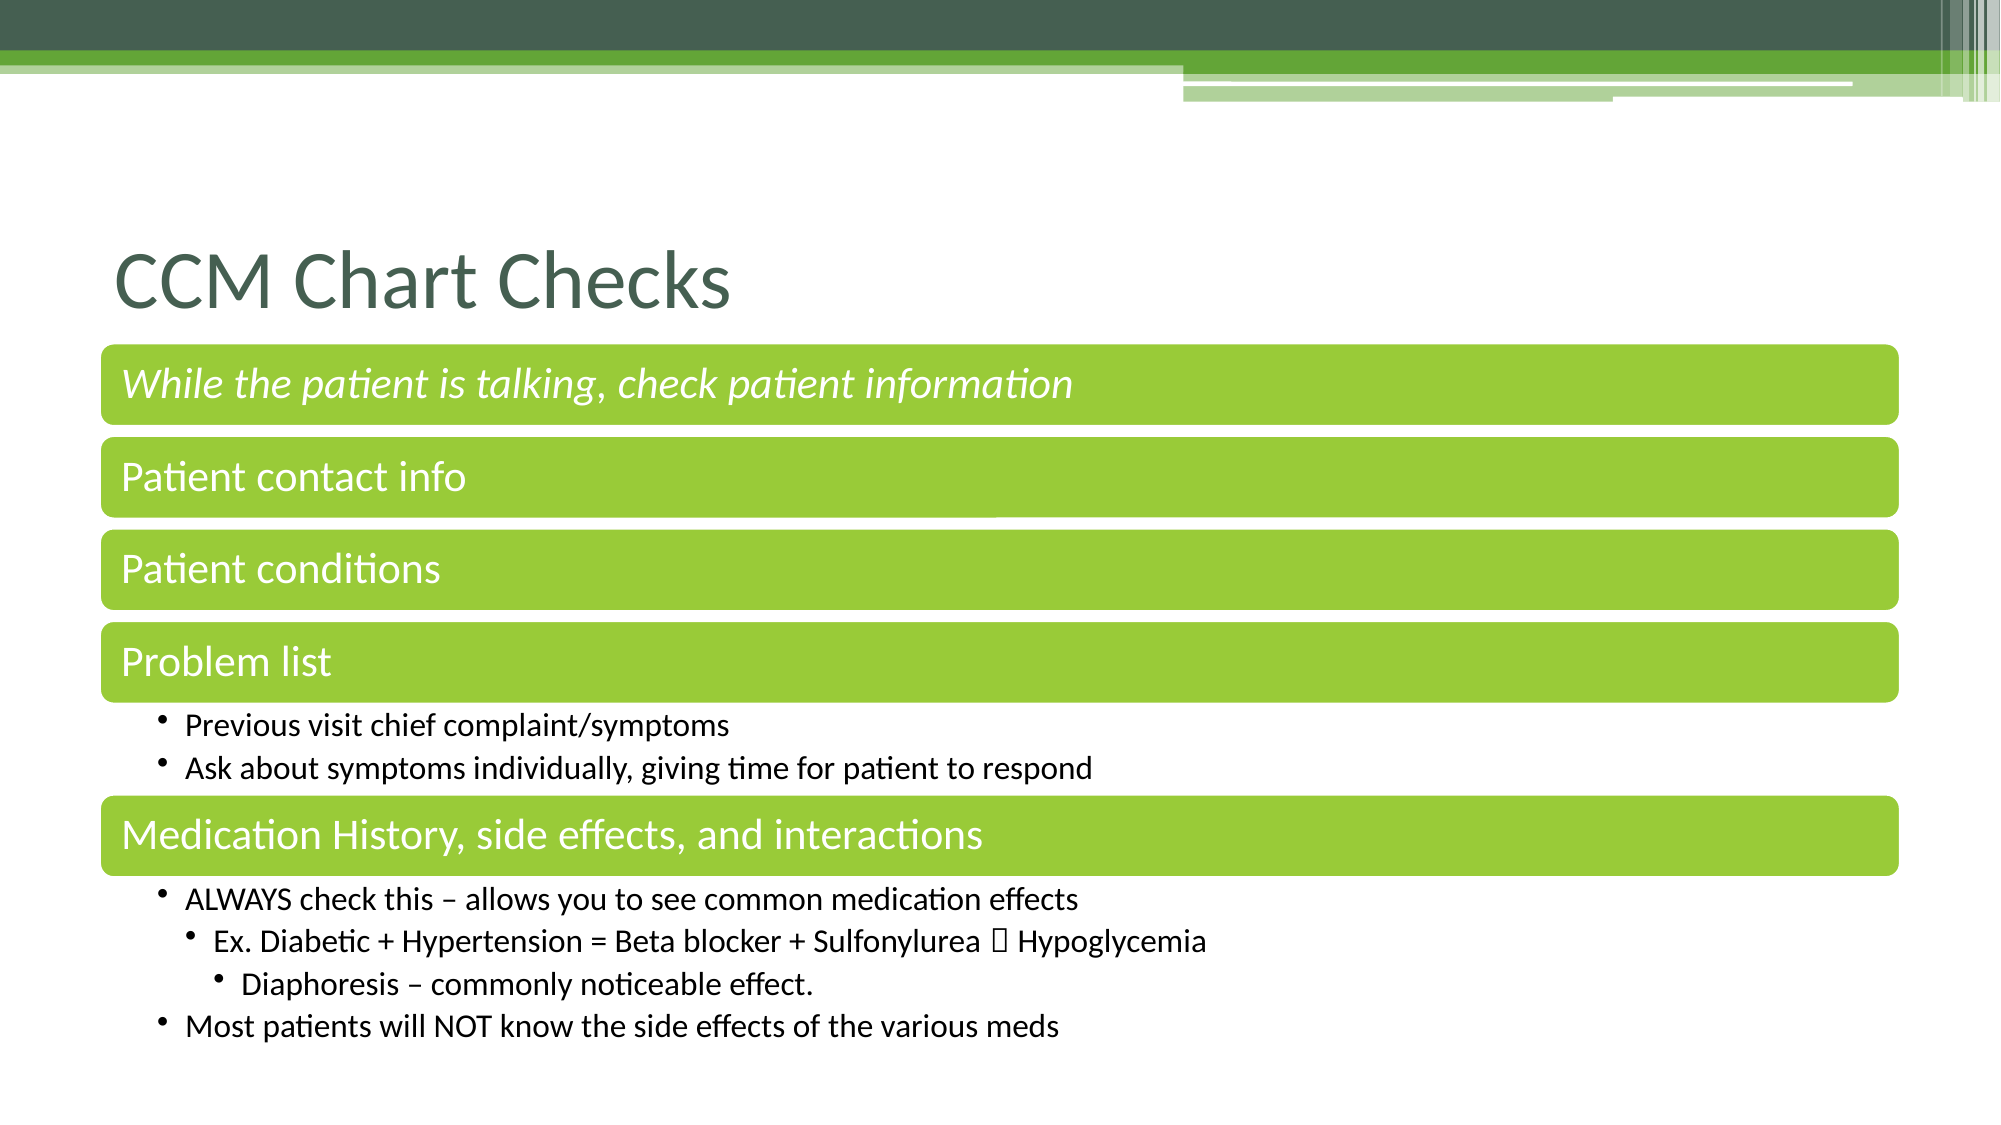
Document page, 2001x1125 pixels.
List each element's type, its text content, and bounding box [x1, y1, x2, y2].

title CCM Chart Checks [99, 187, 1900, 323]
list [99, 323, 1900, 1079]
